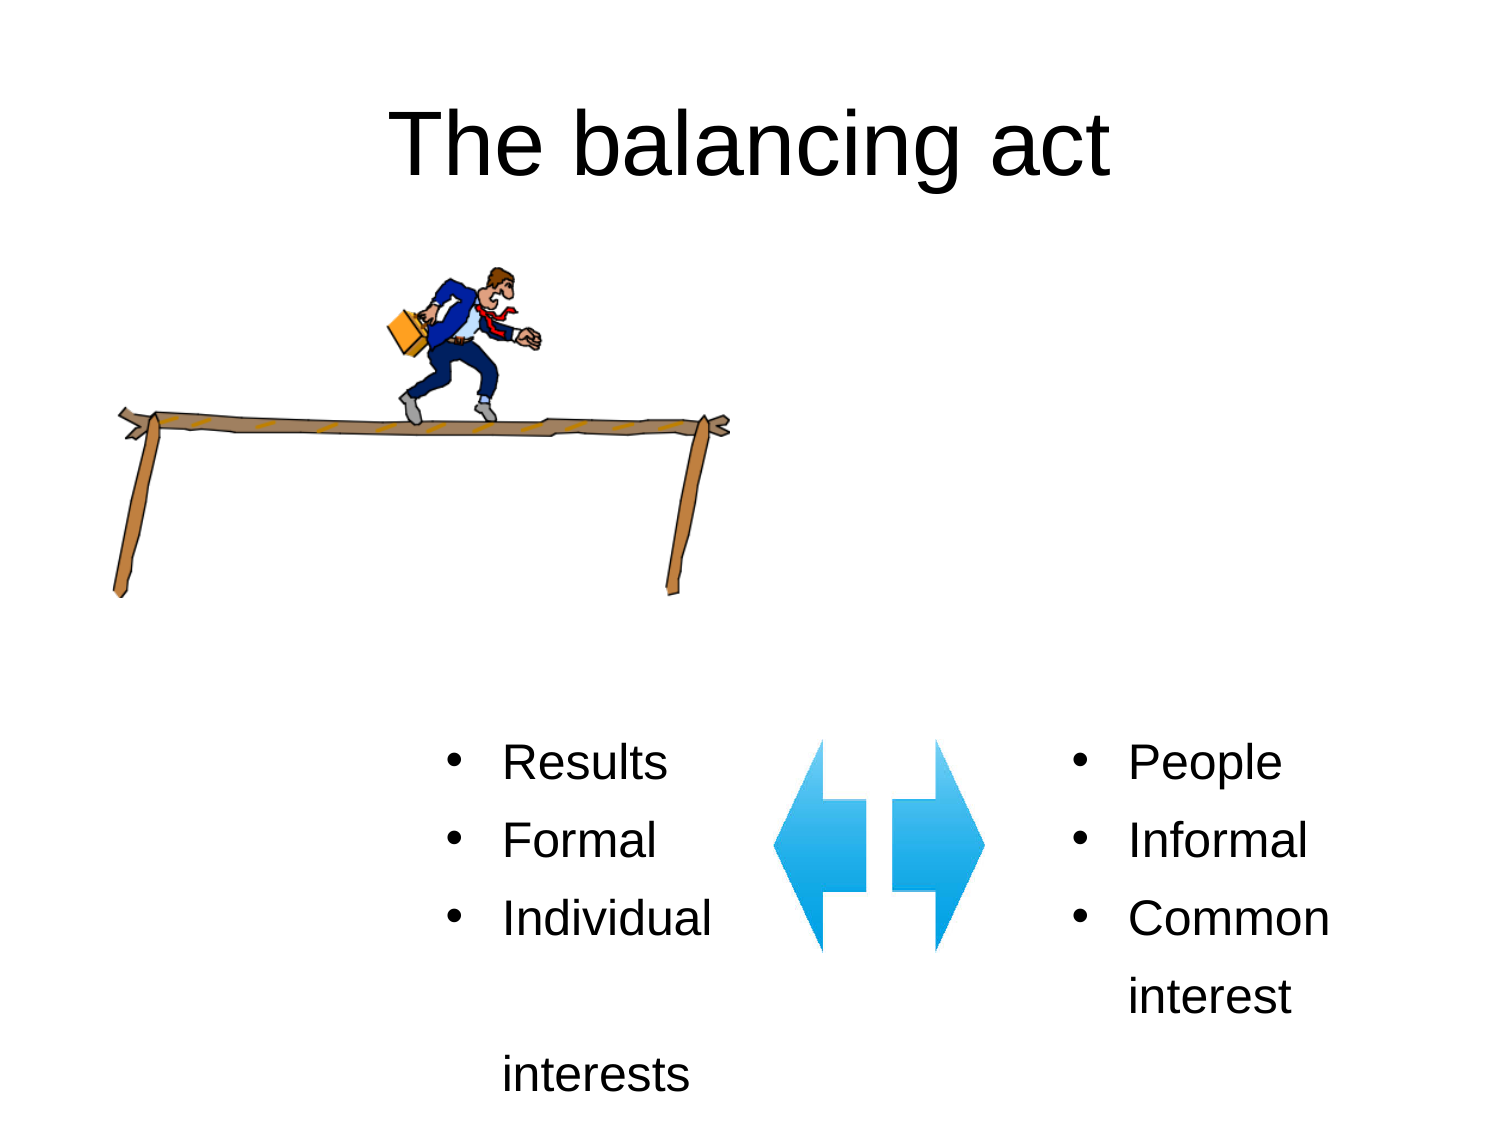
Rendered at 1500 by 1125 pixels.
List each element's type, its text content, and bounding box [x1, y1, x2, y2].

picture [111, 266, 731, 599]
picture [773, 739, 985, 953]
text_box Results Formal Individual interests [430, 704, 750, 1125]
text_box People Informal Common interest [1056, 704, 1376, 1109]
title The balancing act [75, 45, 1425, 233]
